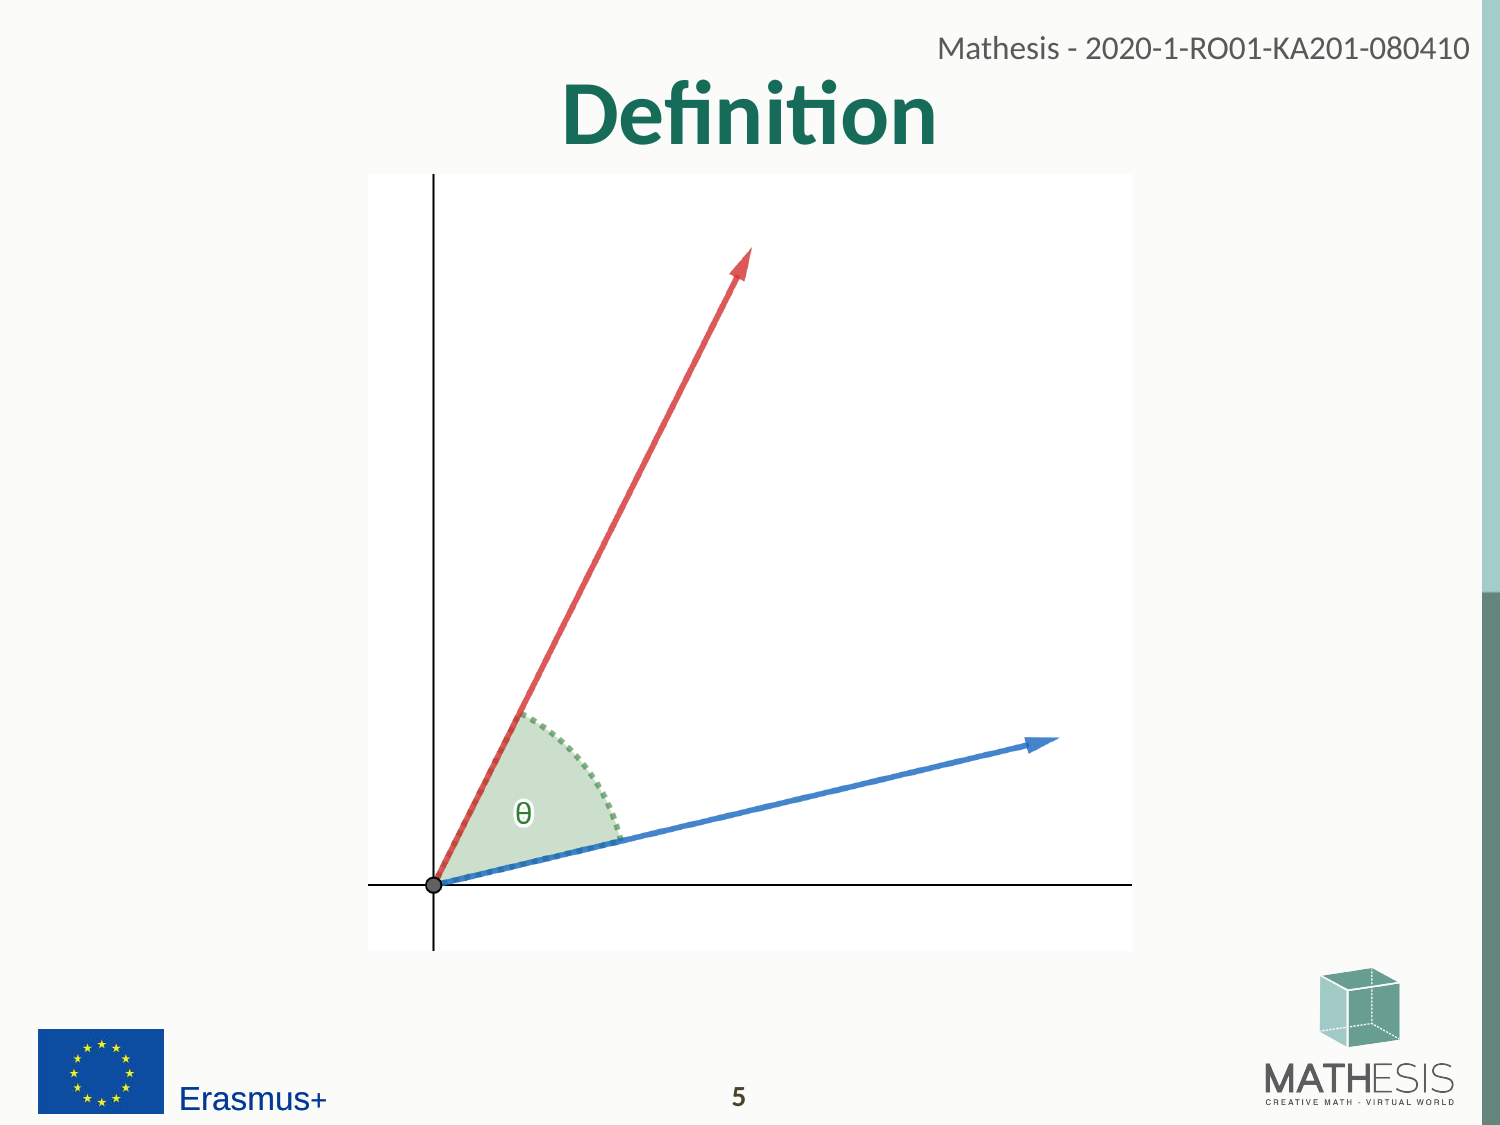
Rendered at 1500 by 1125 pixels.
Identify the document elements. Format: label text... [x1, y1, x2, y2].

list [75, 262, 1425, 1005]
picture [368, 174, 1132, 951]
title Definition [75, 45, 1425, 233]
picture [38, 1029, 164, 1114]
